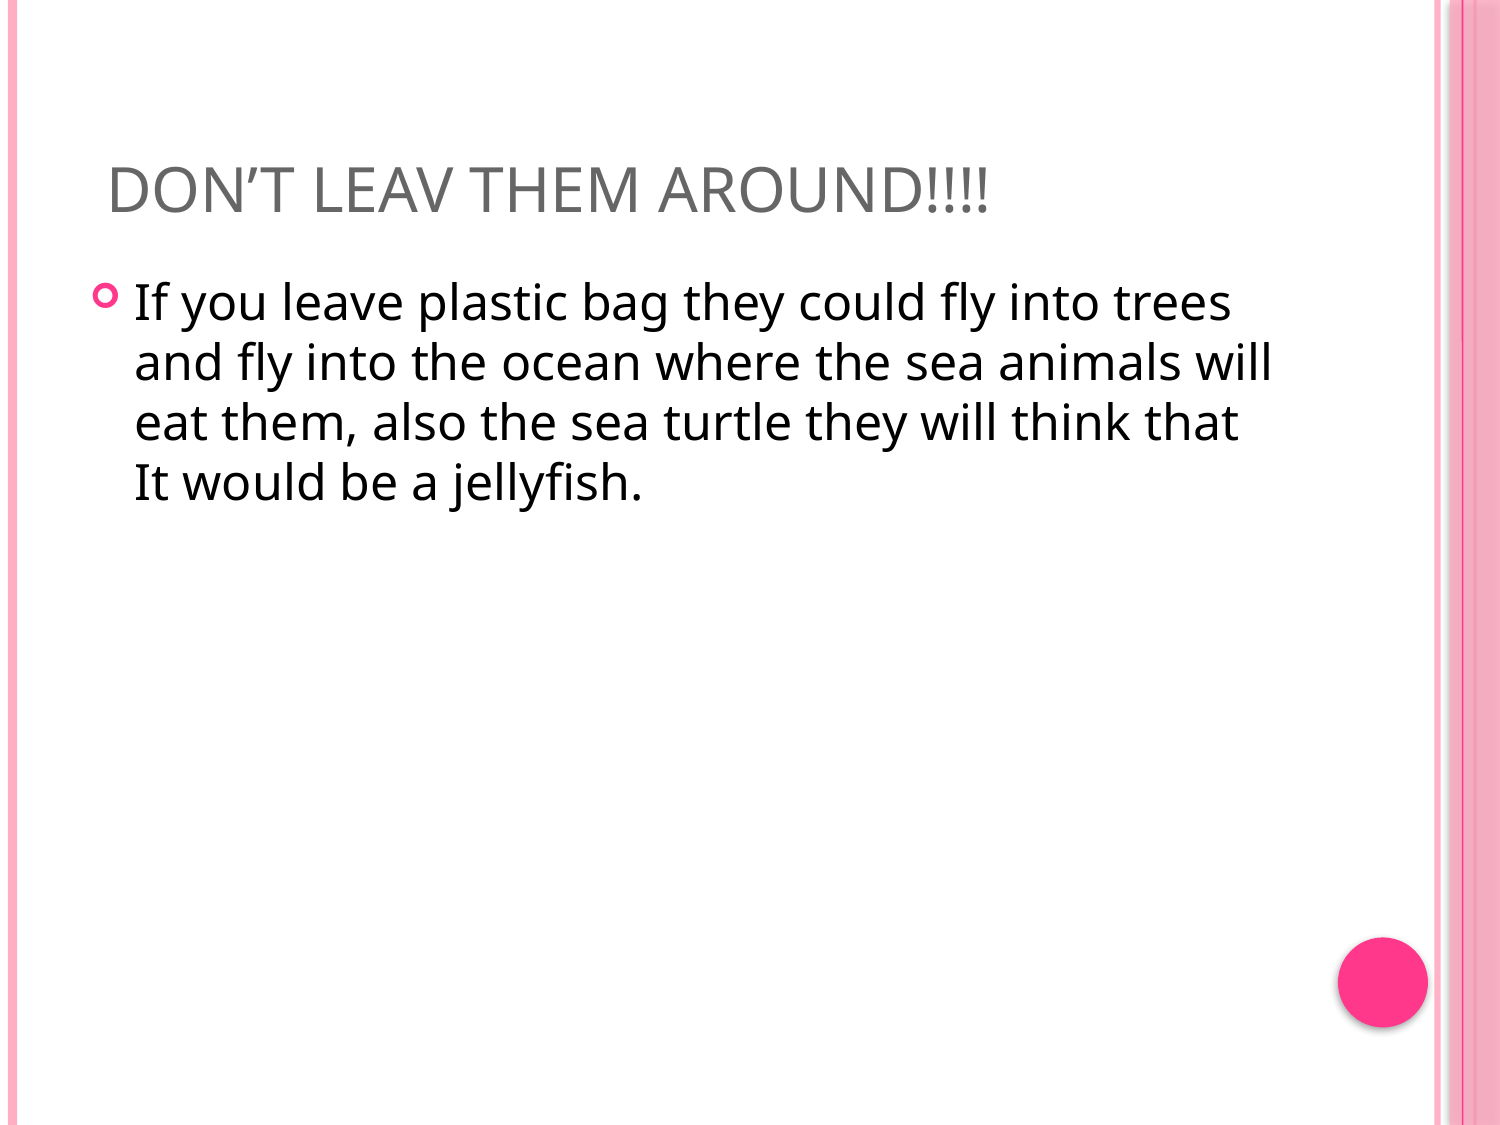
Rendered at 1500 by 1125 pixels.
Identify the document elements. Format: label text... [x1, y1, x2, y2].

title DON’T LEAV THEM AROUND!!!! [75, 45, 1300, 233]
list If you leave plastic bag they could fly into trees and fly into the ocean where the sea animals will eat them, also the sea turtle they will think that It would be a jellyfish. [75, 262, 1300, 1062]
